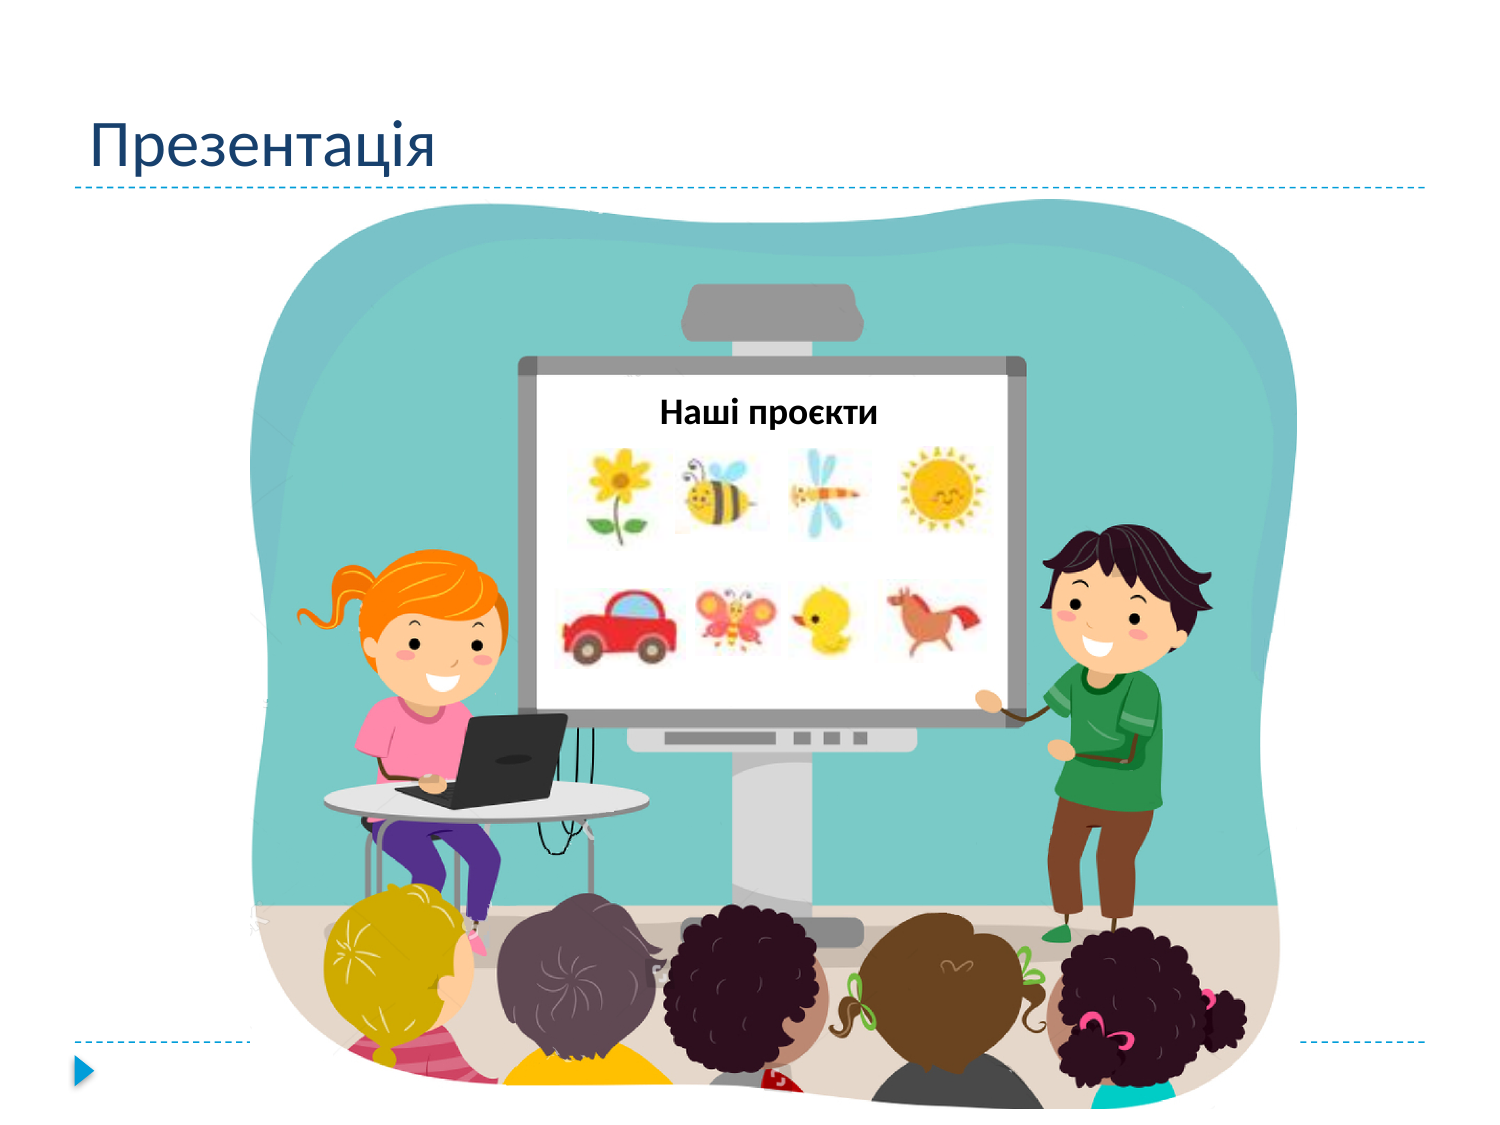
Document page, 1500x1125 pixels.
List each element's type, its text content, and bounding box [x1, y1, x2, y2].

title Презентація [75, 24, 1425, 188]
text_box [554, 445, 994, 669]
picture [250, 199, 1298, 1109]
